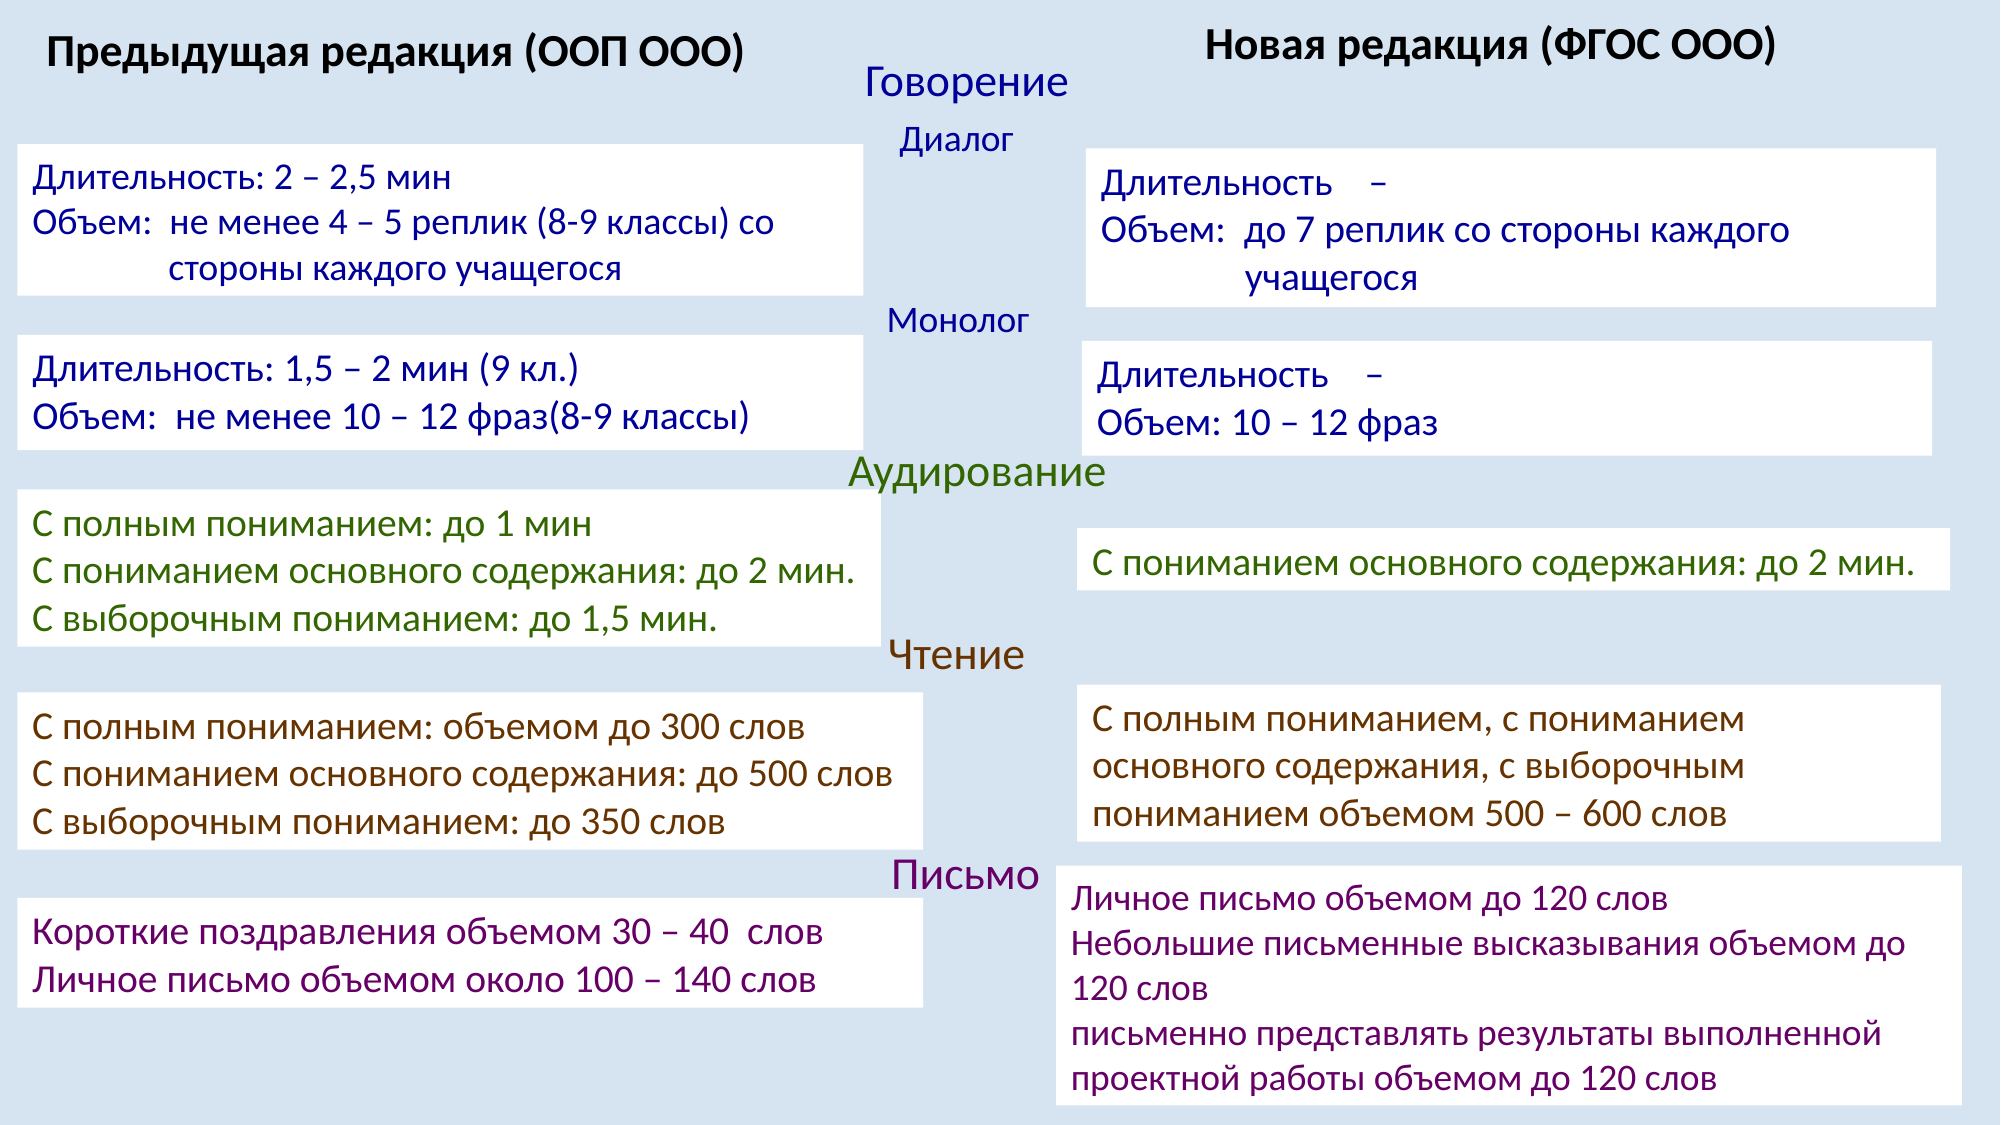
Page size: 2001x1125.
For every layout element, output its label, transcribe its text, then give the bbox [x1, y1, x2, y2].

list Длительность – Объем: до 7 реплик со стороны каждого учащегося [1085, 148, 1937, 308]
text_box Аудирование [833, 433, 1122, 504]
text_box Монолог [871, 287, 1045, 348]
text_box С полным пониманием: объемом до 300 слов С пониманием основного содержания: до 500 слов С выборочным пониманием: до 350 слов [17, 692, 924, 850]
text_box Личное письмо объемом до 120 слов Небольшие письменные высказывания объемом до 120 слов письменно представлять результаты выполненной проектной работы объемом до 120 слов [1056, 865, 1962, 1106]
text_box Длительность – Объем: 10 – 12 фраз [1081, 340, 1933, 456]
text_box Диалог [884, 120, 1029, 167]
text_box С полным пониманием: до 1 мин С пониманием основного содержания: до 2 мин. С выборочным пониманием: до 1,5 мин. [17, 489, 881, 647]
text_box Чтение [873, 616, 1041, 686]
list Предыдущая редакция (ООП ООО) [31, 11, 950, 85]
list Новая редакция (ФГОС ООО) [1190, 19, 1802, 77]
text_box Короткие поздравления объемом 30 – 40 слов Личное письмо объемом около 100 – 140 слов [17, 897, 924, 1008]
text_box Длительность: 1,5 – 2 мин (9 кл.) Объем: не менее 10 – 12 фраз(8-9 классы) [17, 334, 864, 451]
text_box С полным пониманием, с пониманием основного содержания, с выборочным пониманием объемом 500 – 600 слов [1077, 684, 1941, 842]
text_box С пониманием основного содержания: до 2 мин. [1077, 528, 1951, 591]
text_box Говорение [835, 43, 1100, 120]
list Длительность: 2 – 2,5 мин Объем: не менее 4 – 5 реплик (8-9 классы) со стороны каждого учащегося [17, 144, 864, 296]
text_box Письмо [876, 835, 1056, 906]
